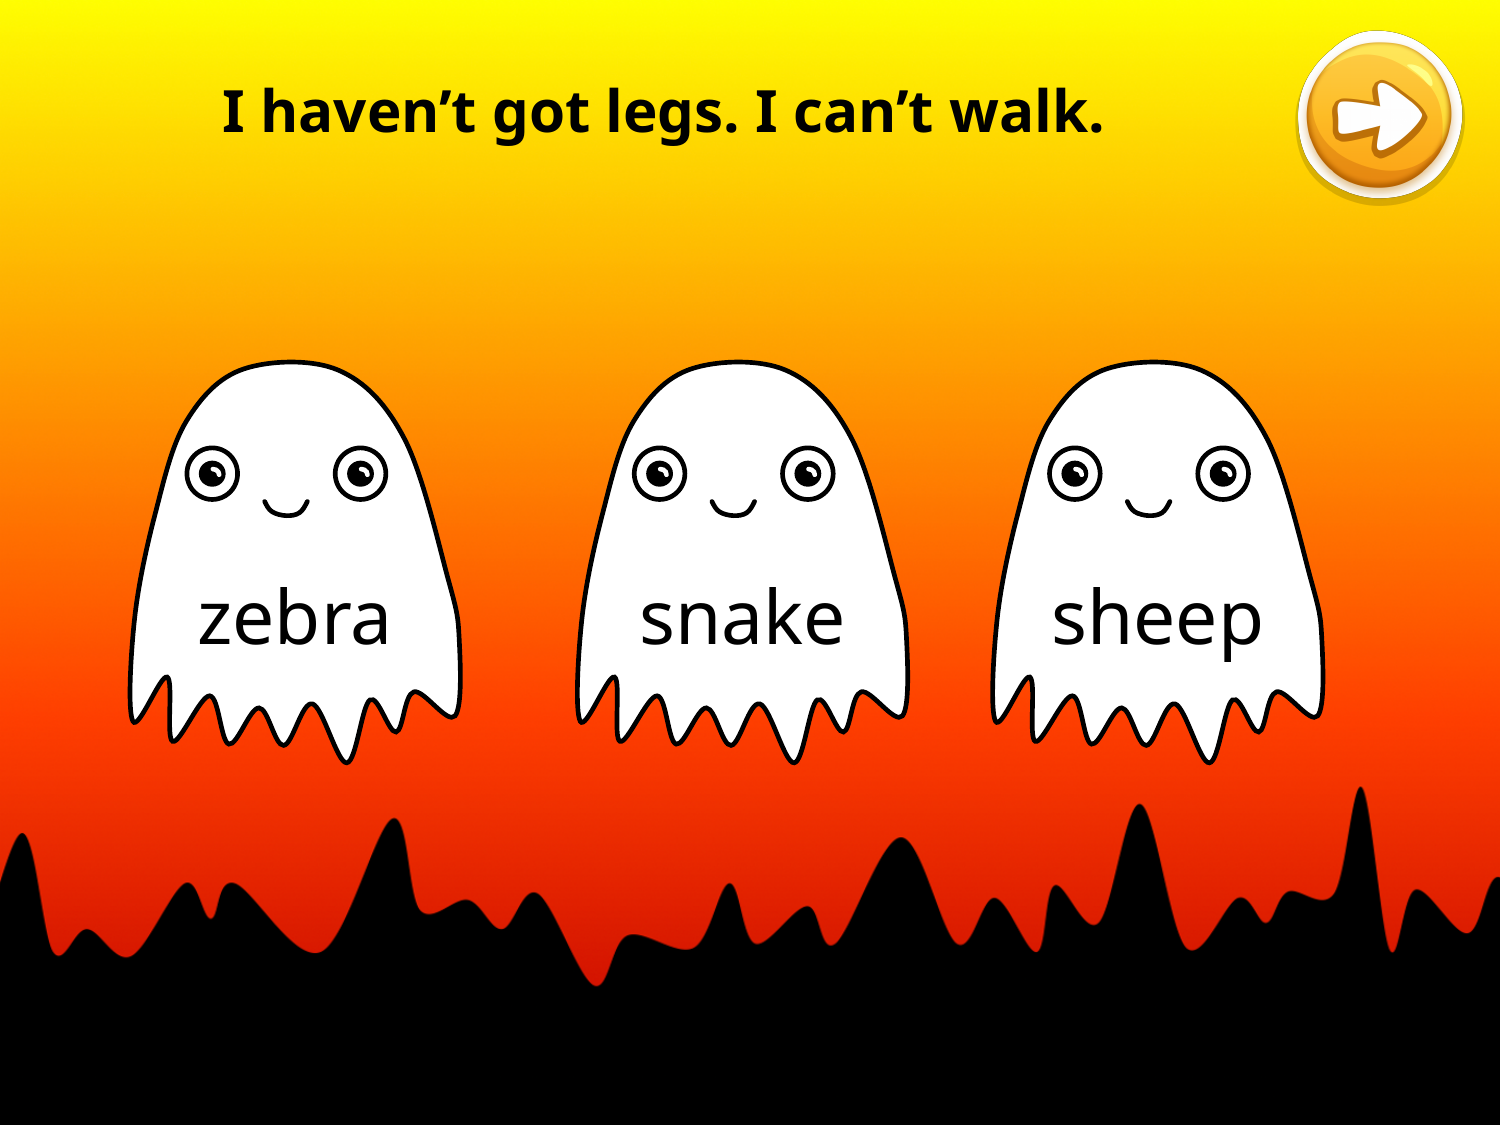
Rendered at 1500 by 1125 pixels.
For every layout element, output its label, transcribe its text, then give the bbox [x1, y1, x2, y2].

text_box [577, 361, 908, 763]
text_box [130, 361, 461, 763]
text_box I haven’t got legs. I can’t walk. [79, 66, 1249, 152]
picture [0, 0, 1500, 1125]
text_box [992, 361, 1323, 763]
